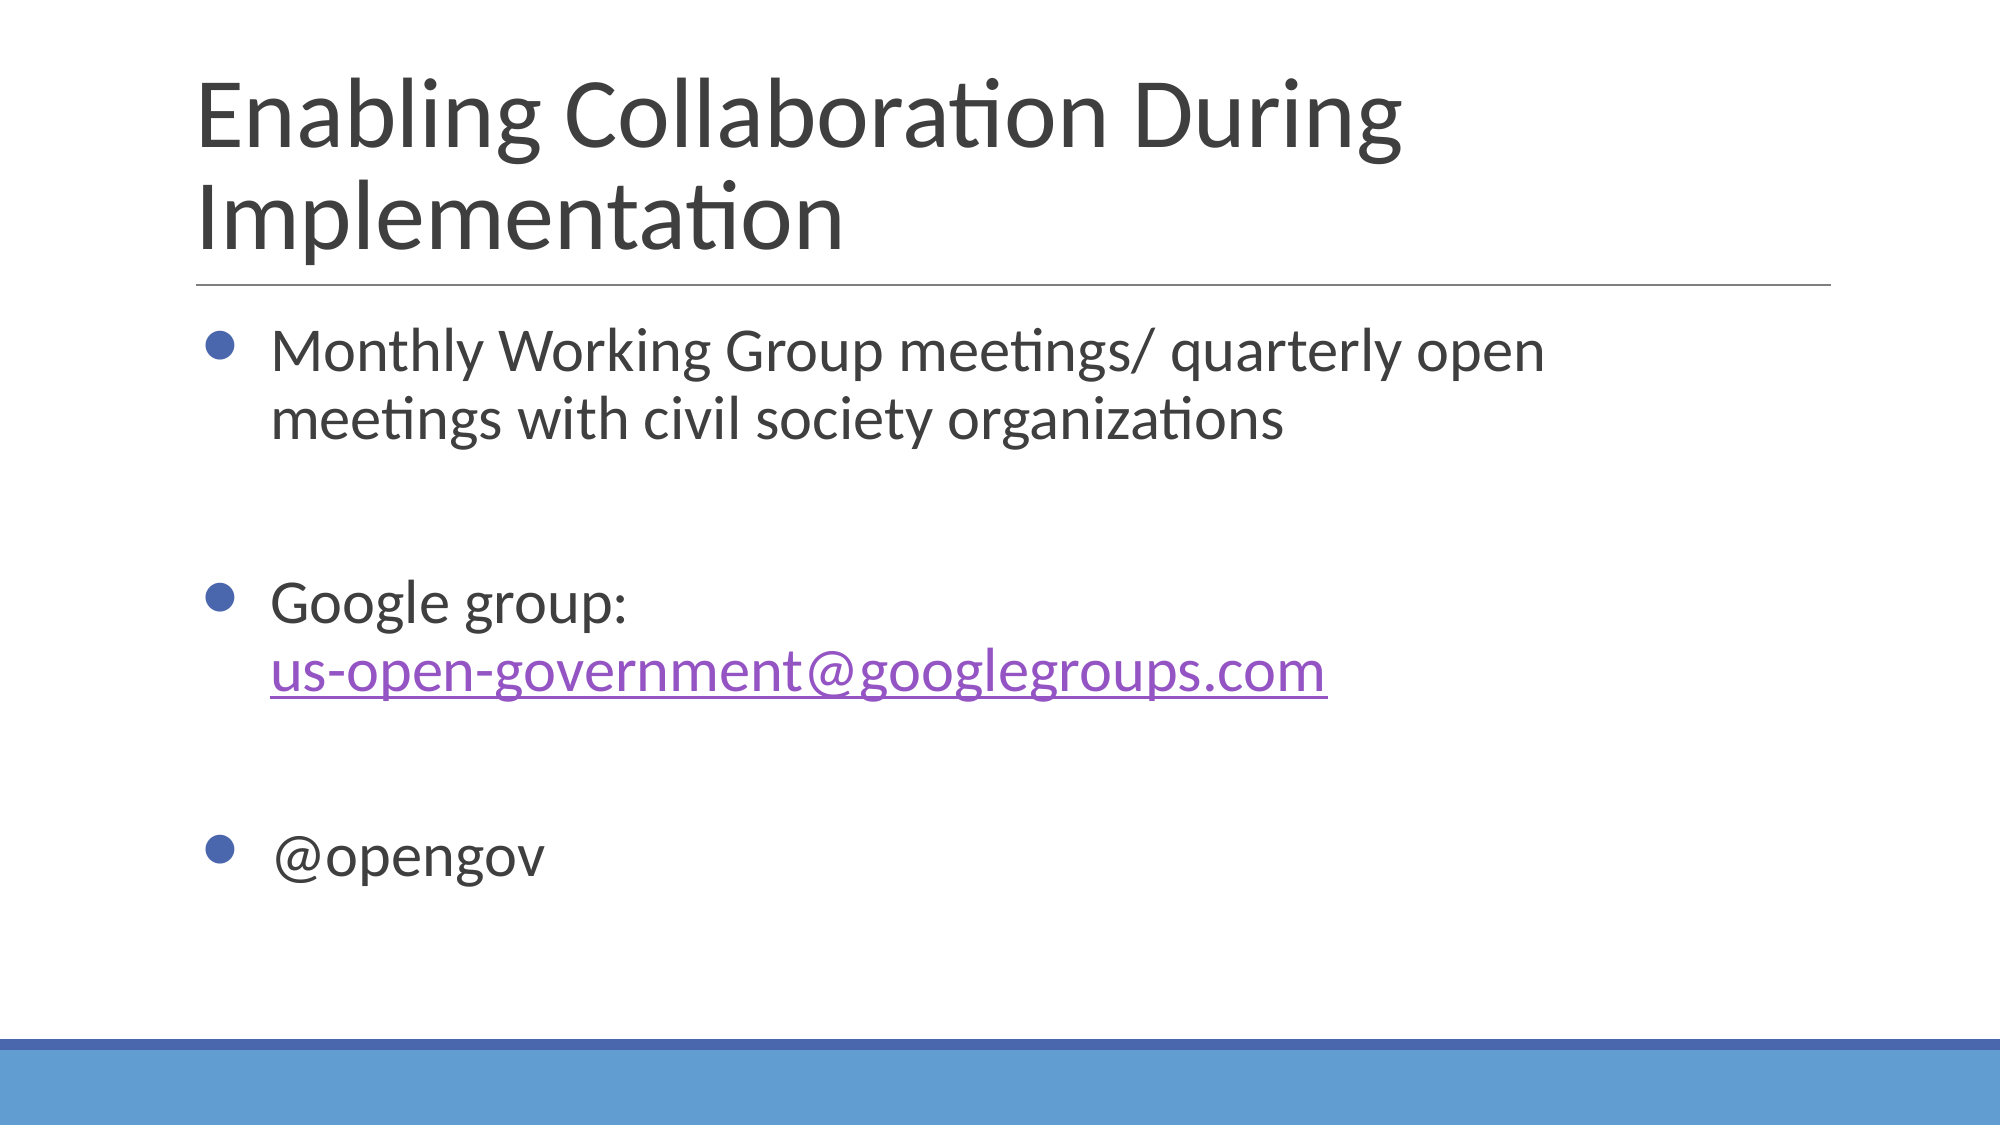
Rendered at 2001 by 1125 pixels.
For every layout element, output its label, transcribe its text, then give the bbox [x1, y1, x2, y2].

title Enabling Collaboration During Implementation [180, 47, 1830, 285]
list Monthly Working Group meetings/ quarterly open meetings with civil society organizations Google group: us-open-government@googlegroups.com @opengov [180, 302, 1581, 1010]
